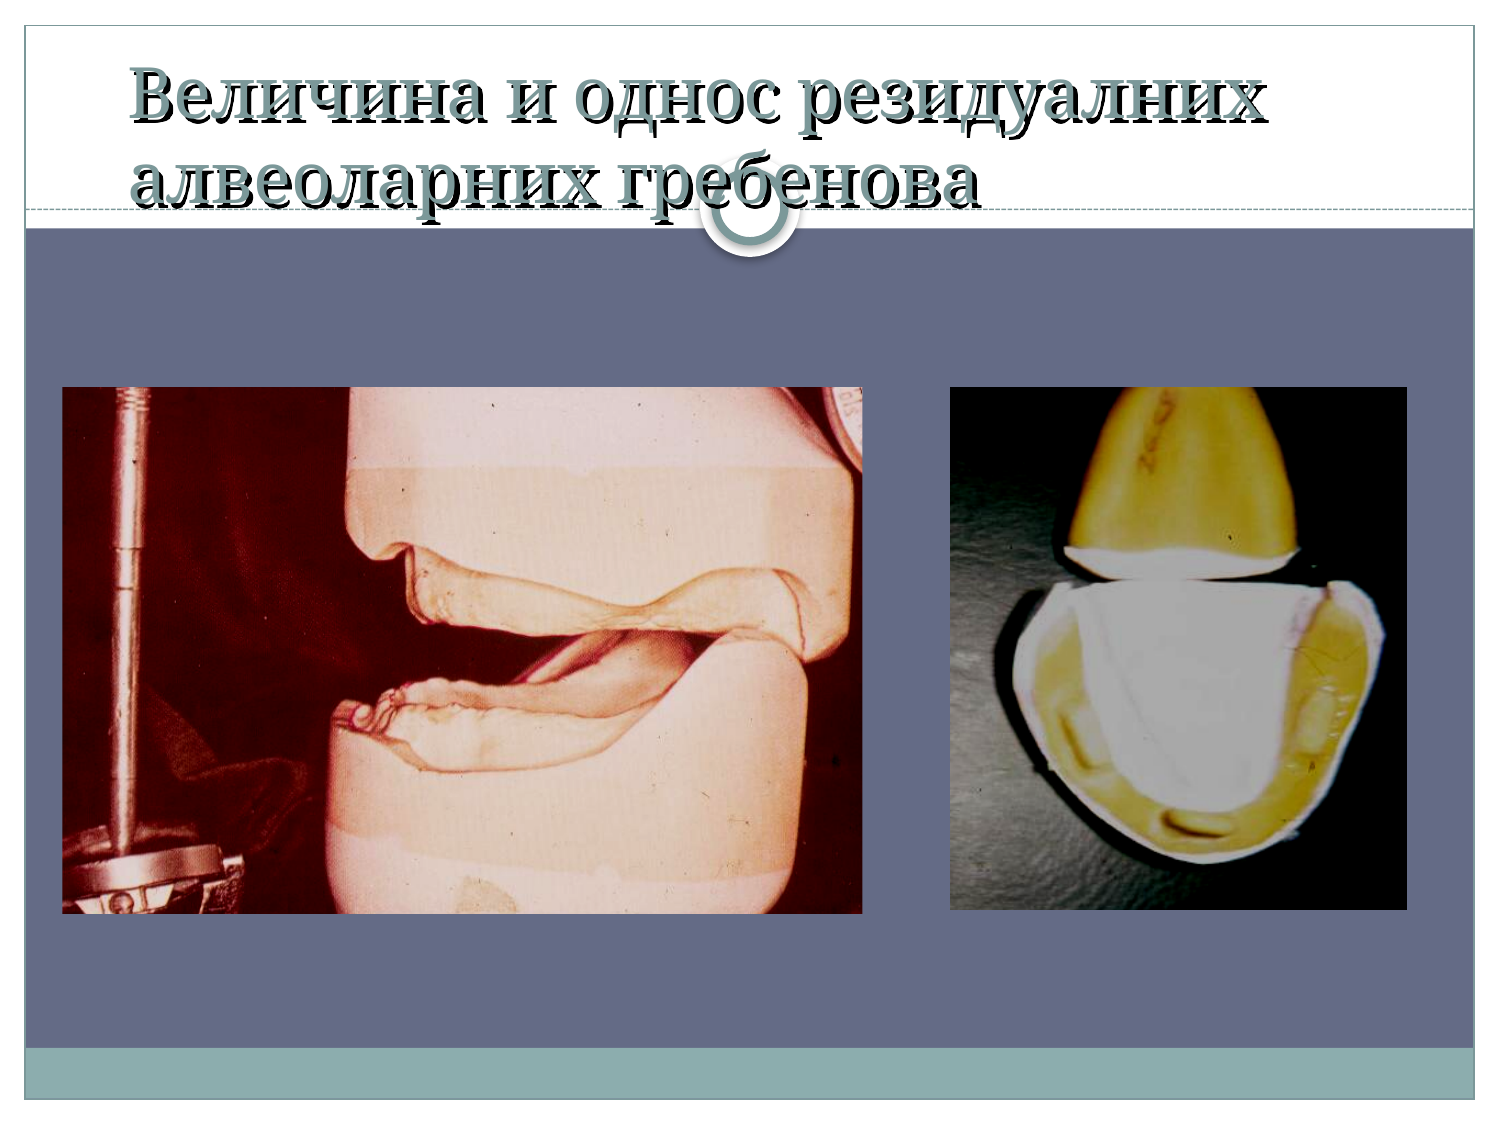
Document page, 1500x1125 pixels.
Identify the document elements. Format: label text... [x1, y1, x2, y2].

title Величина и однос резидуалних алвеоларних гребенова [112, 37, 1463, 225]
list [949, 387, 1408, 910]
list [62, 387, 863, 915]
